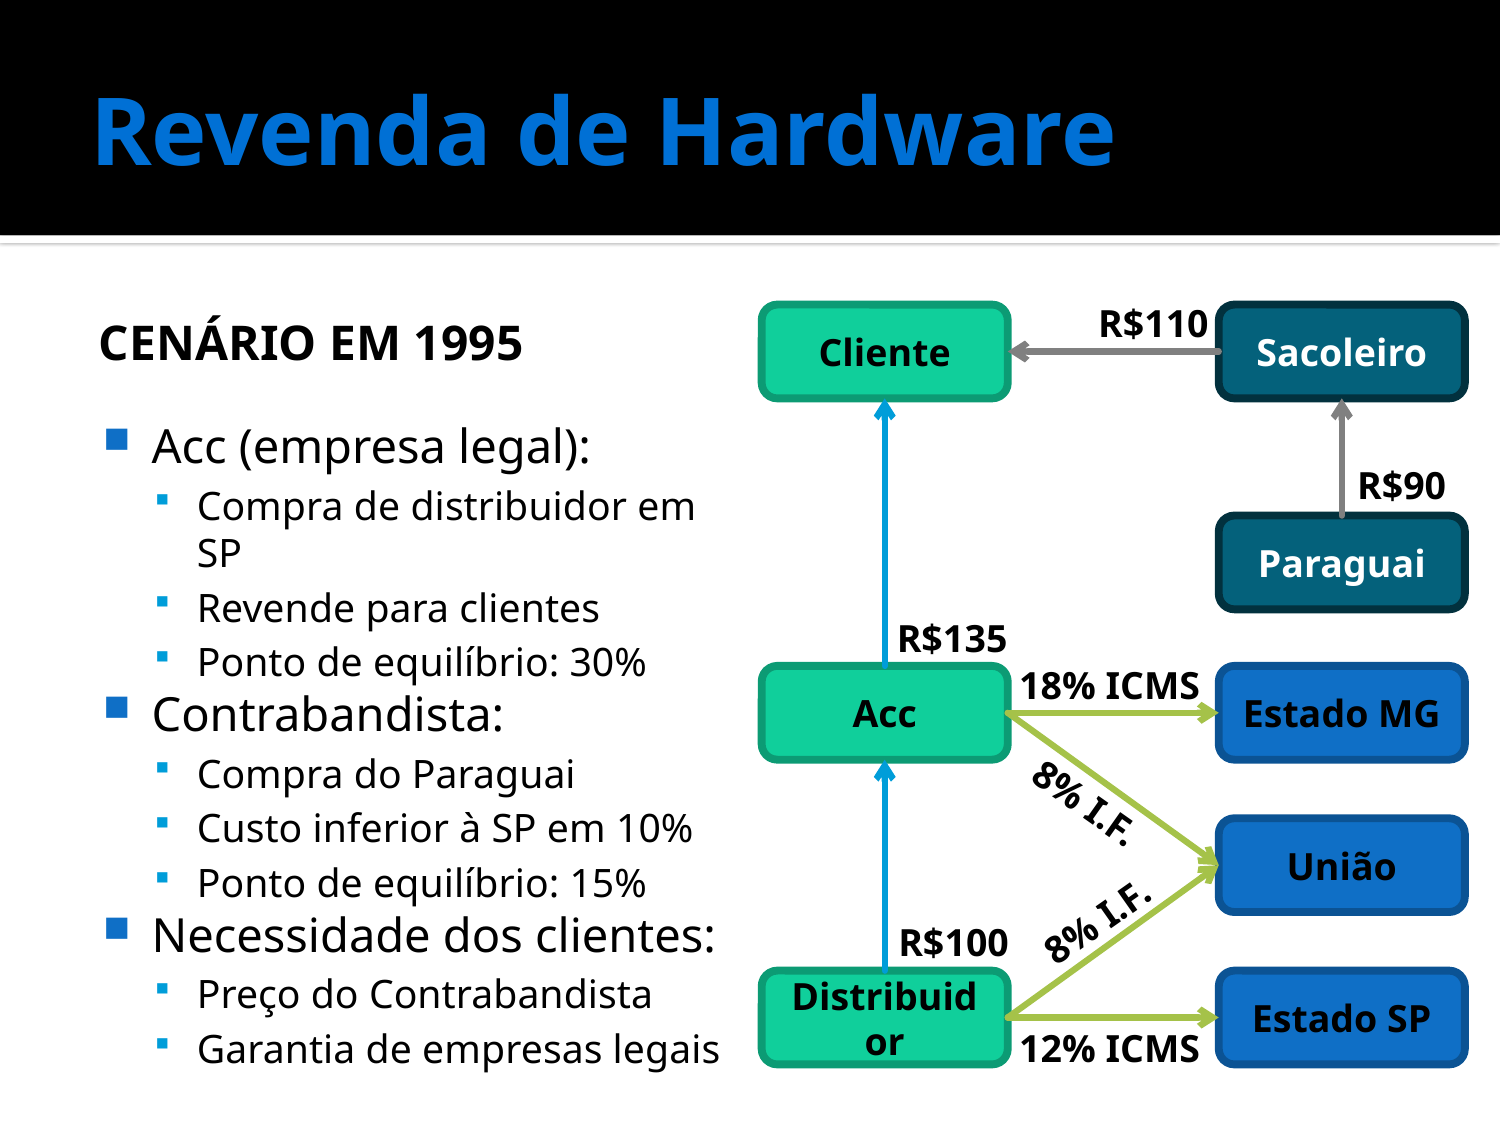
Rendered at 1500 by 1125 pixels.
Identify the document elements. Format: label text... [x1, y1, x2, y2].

list Acc (empresa legal): Compra de distribuidor em SP Revende para clientes Ponto de equilíbrio: 30% Contrabandista: Compra do Paraguai Custo inferior à SP em 10% Ponto de equilíbrio: 15% Necessidade dos clientes: Preço do Contrabandista Garantia de empresas legais [75, 401, 738, 1090]
text_box R$100 [883, 911, 1001, 972]
text_box R$135 [882, 607, 1023, 668]
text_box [1007, 654, 1465, 1079]
title Revenda de Hardware [75, 24, 1425, 231]
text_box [1007, 292, 1465, 610]
text_box Cliente [757, 300, 1001, 403]
list Cenário em 1995 [75, 278, 738, 396]
text_box Distribuidor [757, 966, 1001, 1069]
text_box Acc [757, 661, 1001, 764]
